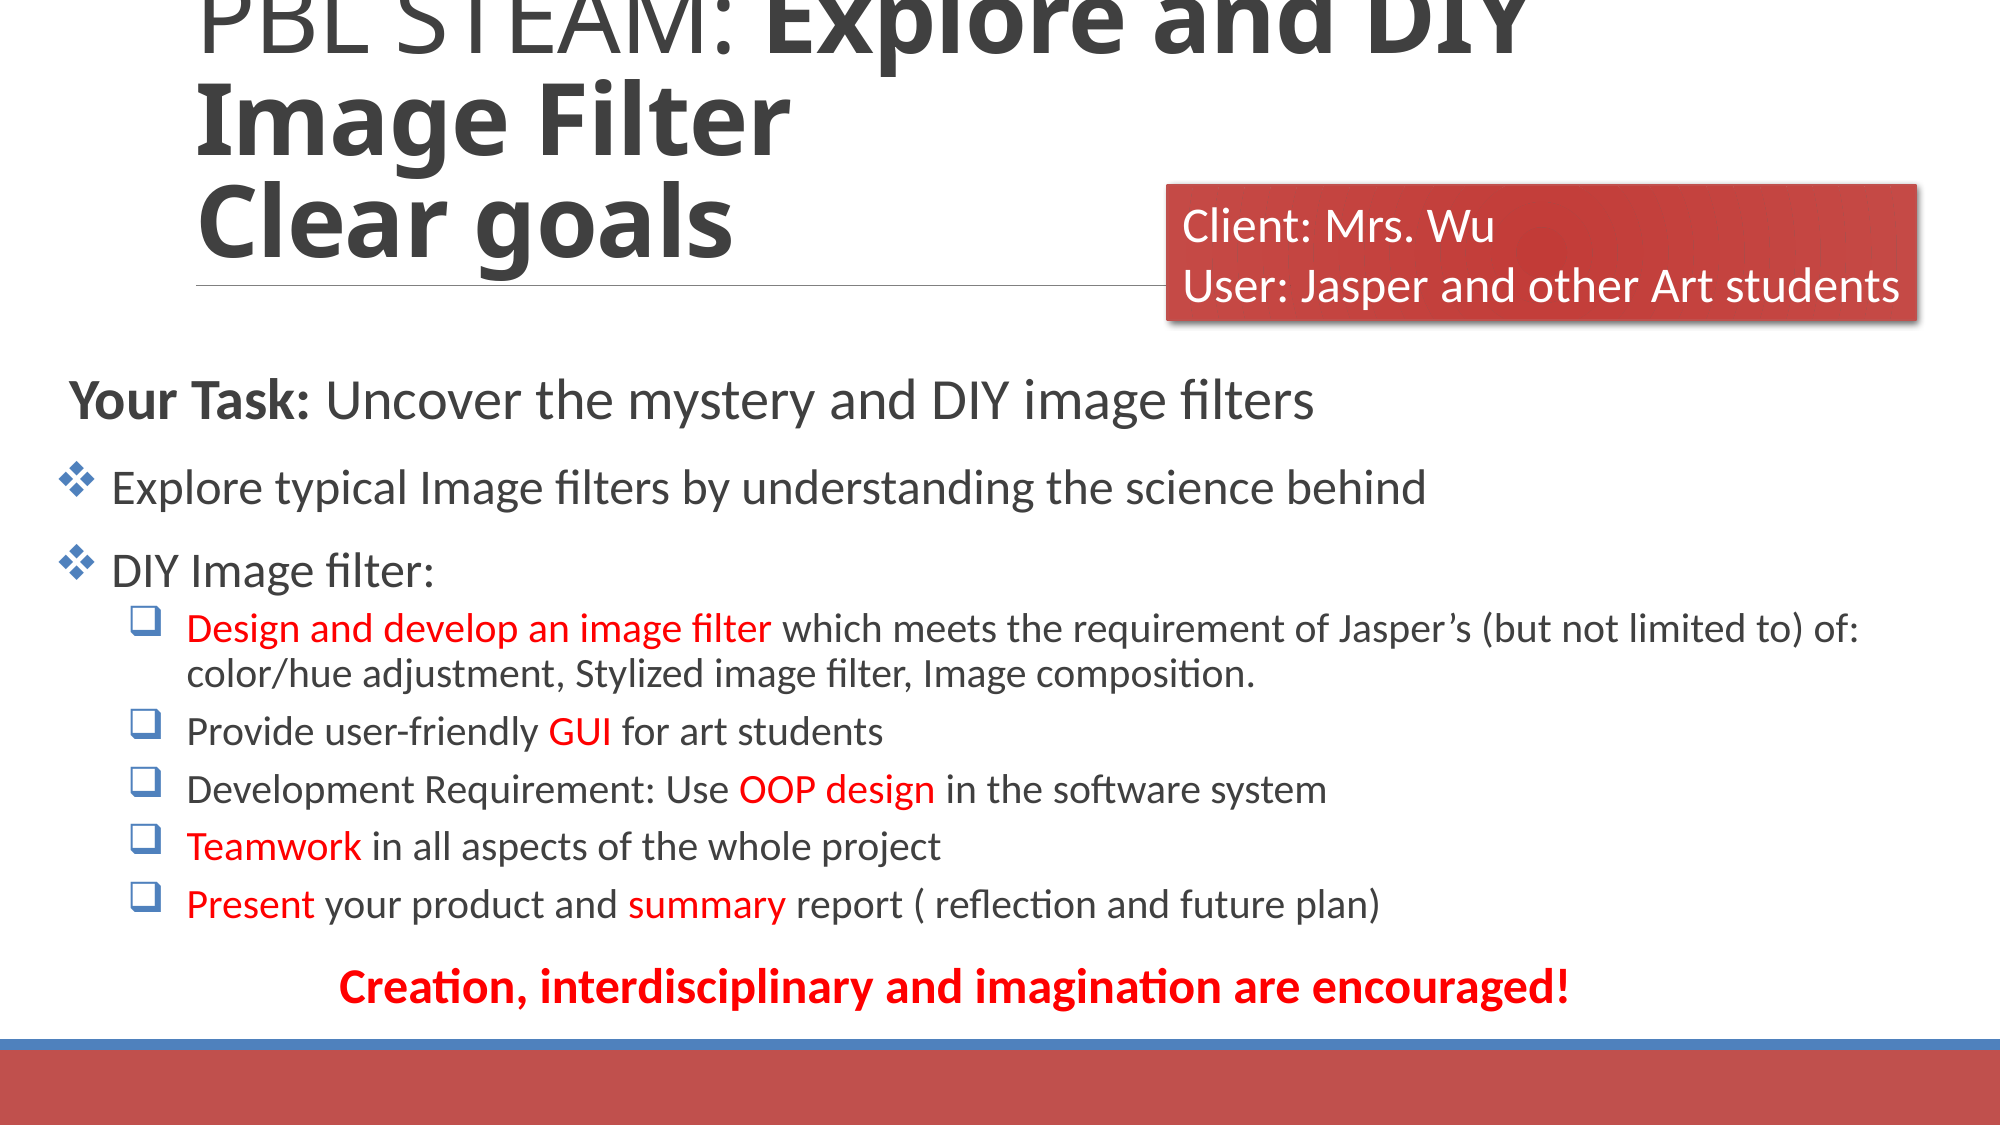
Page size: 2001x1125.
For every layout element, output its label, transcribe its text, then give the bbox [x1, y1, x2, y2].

title PBL STEAM: Explore and DIY Image Filter Clear goals [180, 47, 1830, 285]
list Your Task: Uncover the mystery and DIY image filters Explore typical Image filters by understanding the science behind DIY Image filter: Design and develop an image filter which meets the requirement of Jasper’s (but not limited to) of: color/hue adjustment, Stylized image filter, Image composition. Provide user-friendly GUI for art students Development Requirement: Use OOP design in the software system Teamwork in all aspects of the whole project Present your product and summary report ( reflection and future plan) Creation, interdisciplinary and imagination are encouraged! [54, 361, 1897, 1125]
text_box Client: Mrs. Wu User: Jasper and other Art students [1166, 184, 1917, 321]
